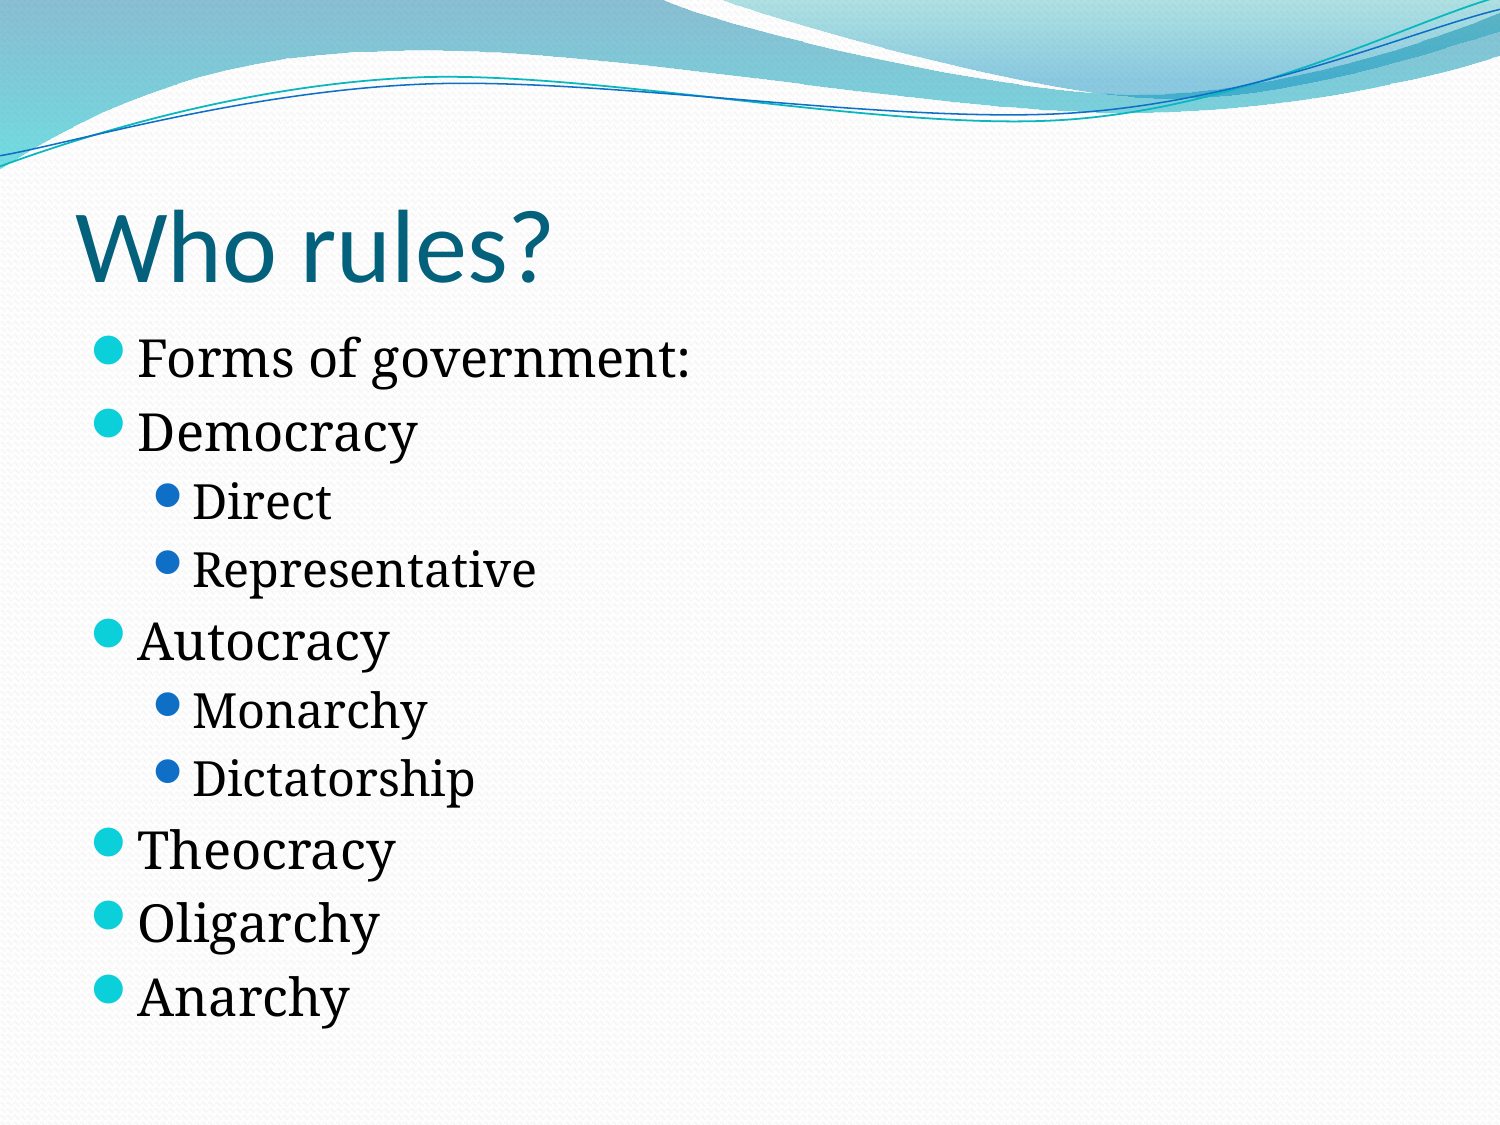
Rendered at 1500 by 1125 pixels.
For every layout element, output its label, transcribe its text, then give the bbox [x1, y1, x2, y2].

list Forms of government: Democracy Direct Representative Autocracy Monarchy Dictatorship Theocracy Oligarchy Anarchy [75, 317, 1425, 1038]
title Who rules? [75, 115, 1425, 303]
